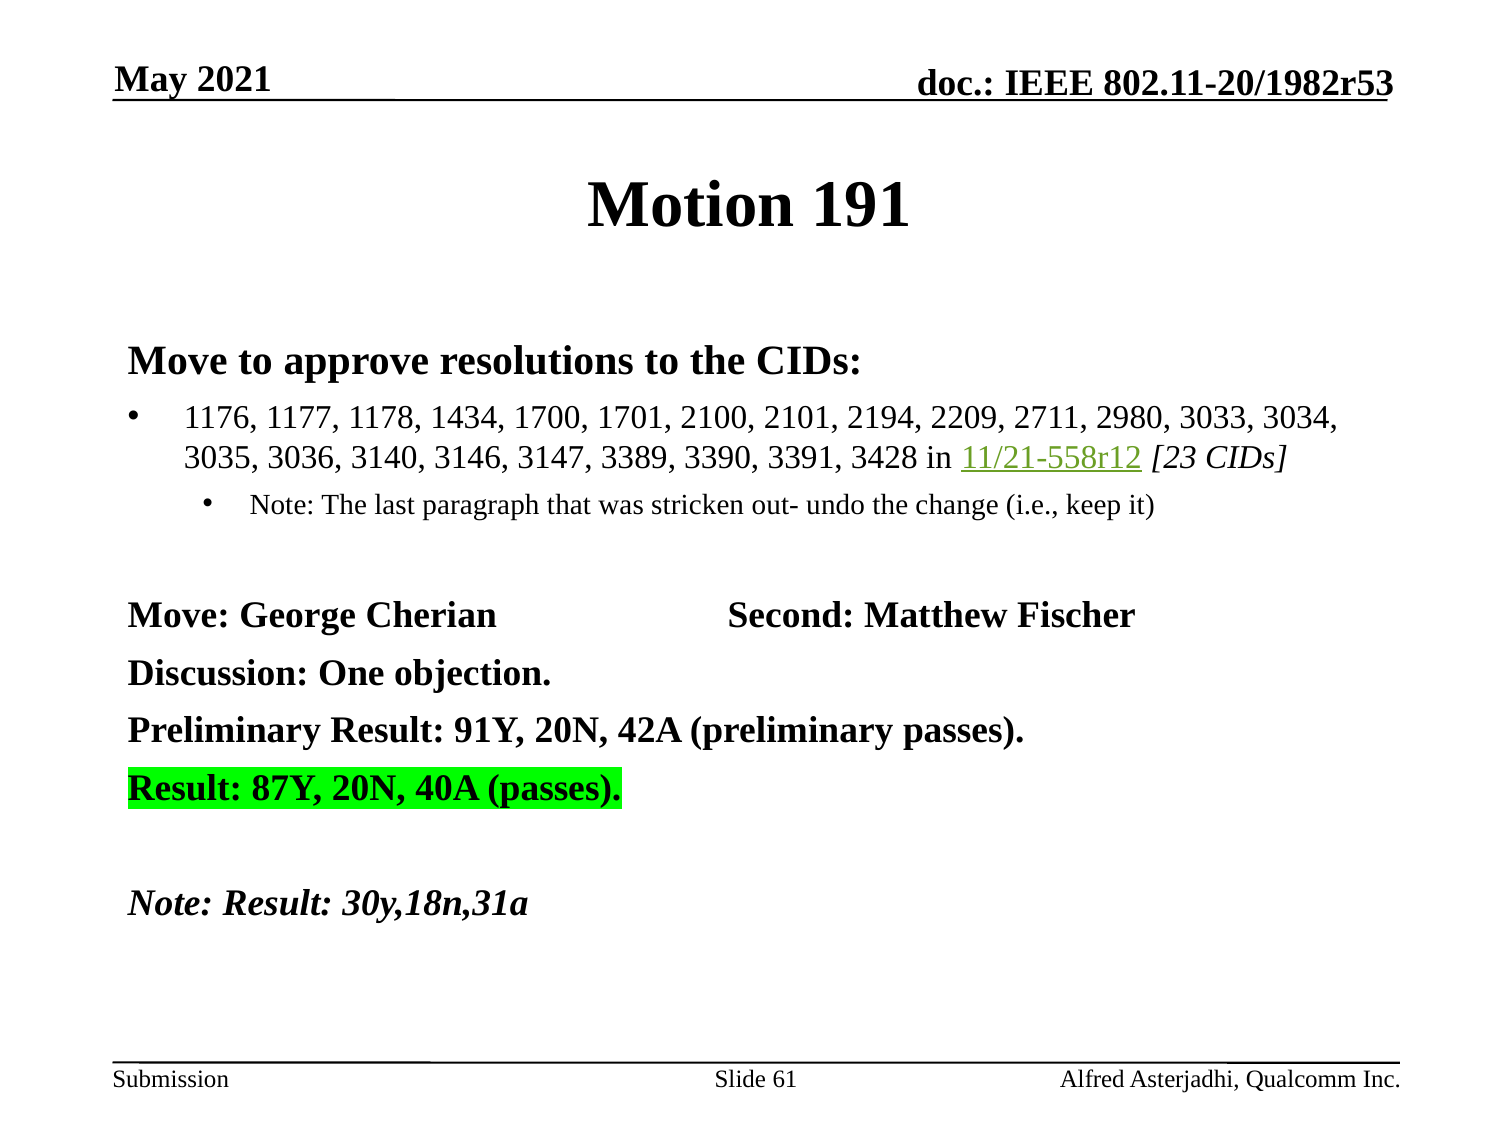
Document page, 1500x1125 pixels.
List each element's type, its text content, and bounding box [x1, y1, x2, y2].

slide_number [114, 54, 423, 100]
slide_number Slide 61 [712, 1061, 800, 1123]
title Motion 191 [112, 112, 1388, 288]
footer Alfred Asterjadhi, Qualcomm Inc. [878, 1061, 1402, 1093]
list Move to approve resolutions to the CIDs: 1176, 1177, 1178, 1434, 1700, 1701, 2100, 2101, 2194, 2209, 2711, 2980, 3033, 3034, 3035, 3036, 3140, 3146, 3147, 3389, 3390, 3391, 3428 in 11/21-558r12 [23 CIDs] Note: The last paragraph that was stricken out- undo the change (i.e., keep it) Move: George Cherian Second: Matthew Fischer Discussion: One objection. Preliminary Result: 91Y, 20N, 42A (preliminary passes). Result: 87Y, 20N, 40A (passes). Note: Result: 30y,18n,31a [112, 324, 1388, 1000]
